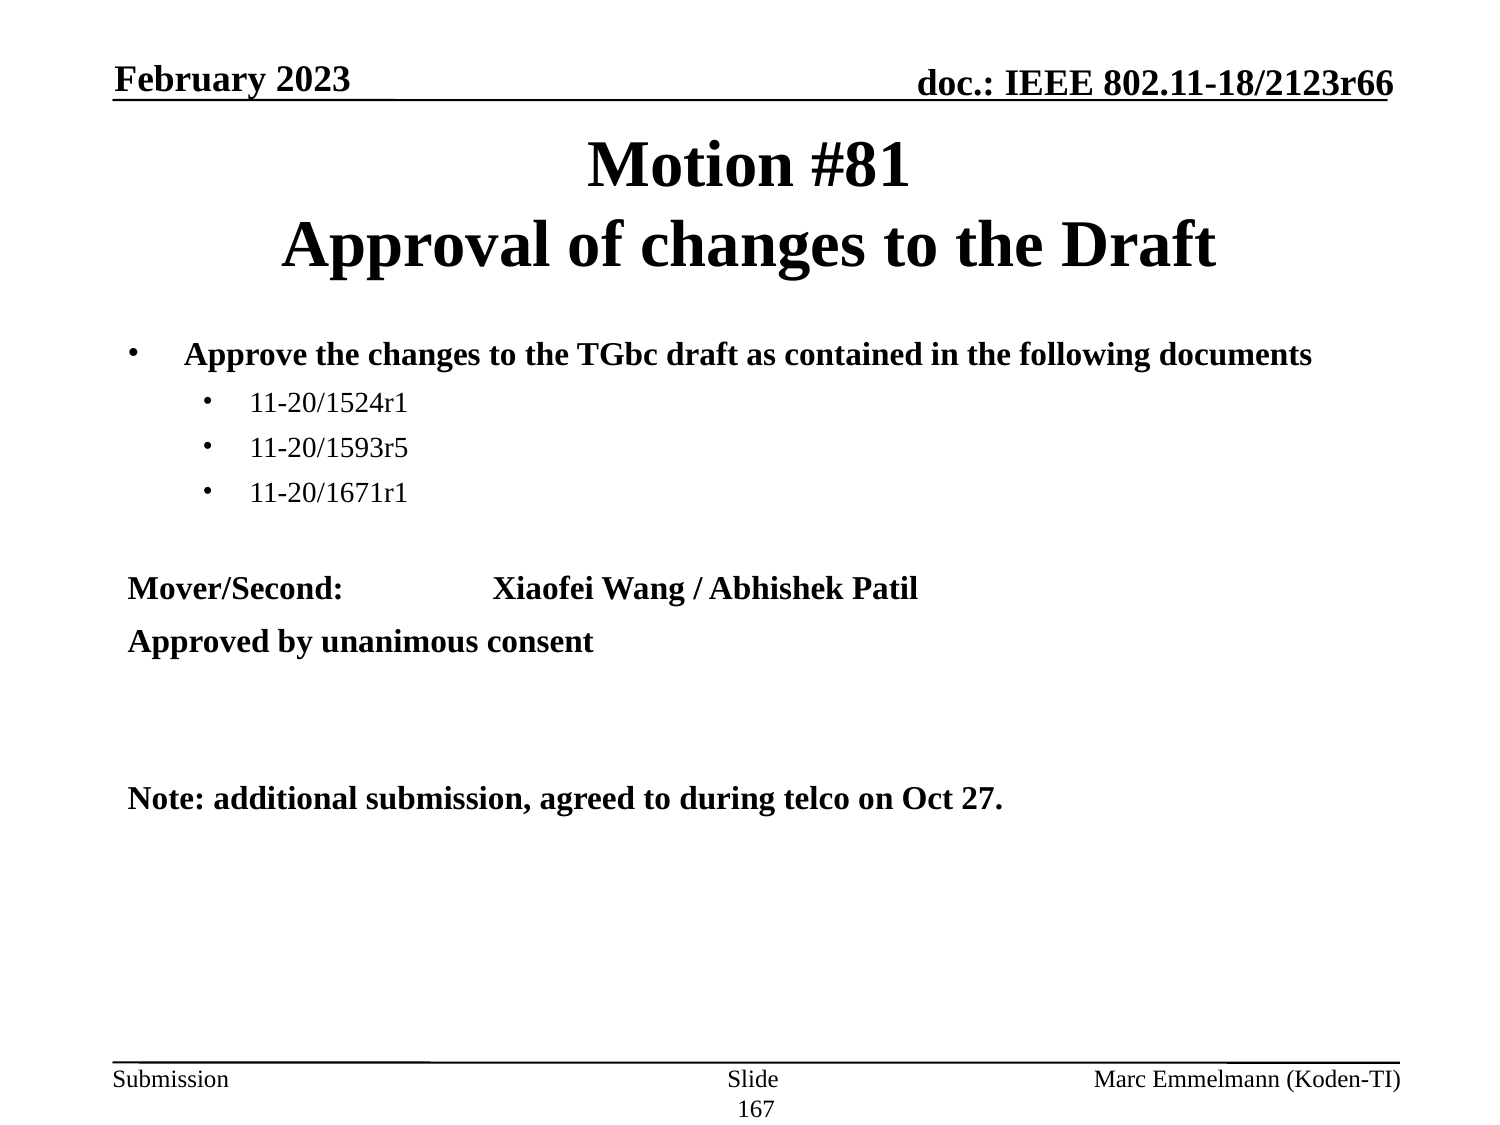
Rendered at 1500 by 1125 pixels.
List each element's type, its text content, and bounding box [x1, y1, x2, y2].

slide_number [114, 54, 423, 100]
title Motion #81 Approval of changes to the Draft [112, 112, 1388, 288]
list Approve the changes to the TGbc draft as contained in the following documents 11-20/1524r1 11-20/1593r5 11-20/1671r1 Mover/Second: Xiaofei Wang / Abhishek Patil Approved by unanimous consent Note: additional submission, agreed to during telco on Oct 27. [112, 324, 1388, 1000]
slide_number Slide 167 [712, 1061, 800, 1123]
footer Marc Emmelmann (Koden-TI) [878, 1061, 1402, 1093]
